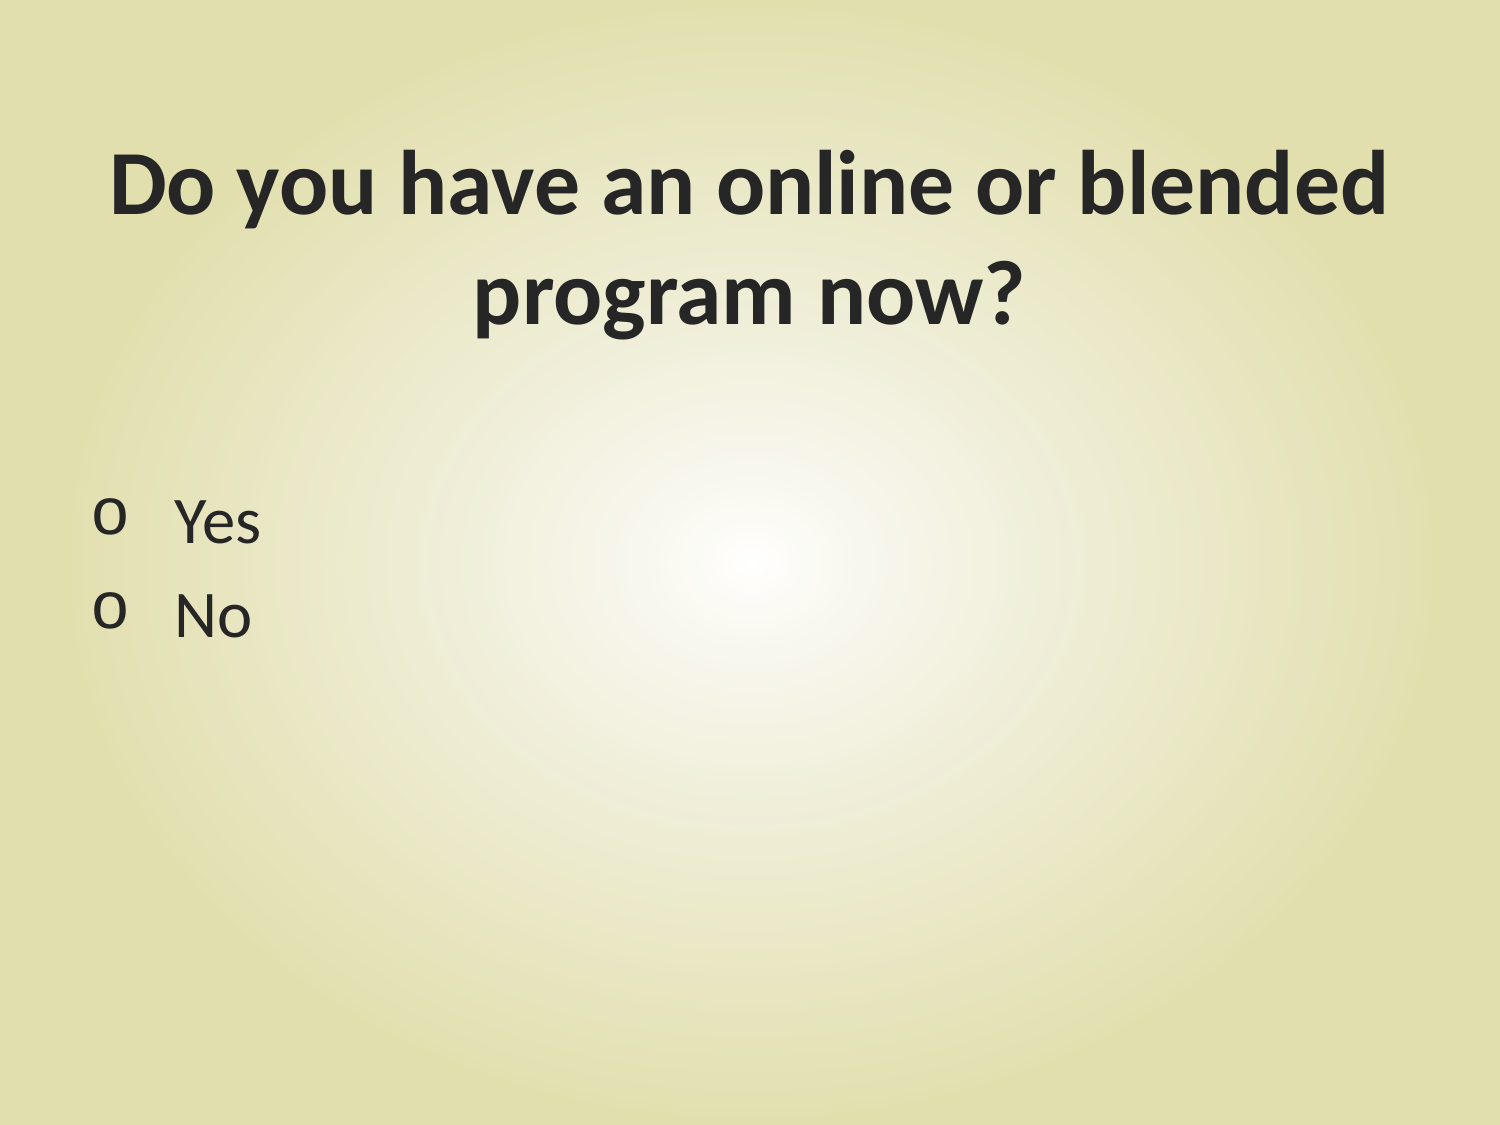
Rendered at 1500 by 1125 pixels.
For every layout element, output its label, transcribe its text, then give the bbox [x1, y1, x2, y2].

list Yes No [75, 469, 1470, 902]
title Do you have an online or blended program now? [75, 138, 1425, 327]
picture [0, 0, 1500, 1125]
